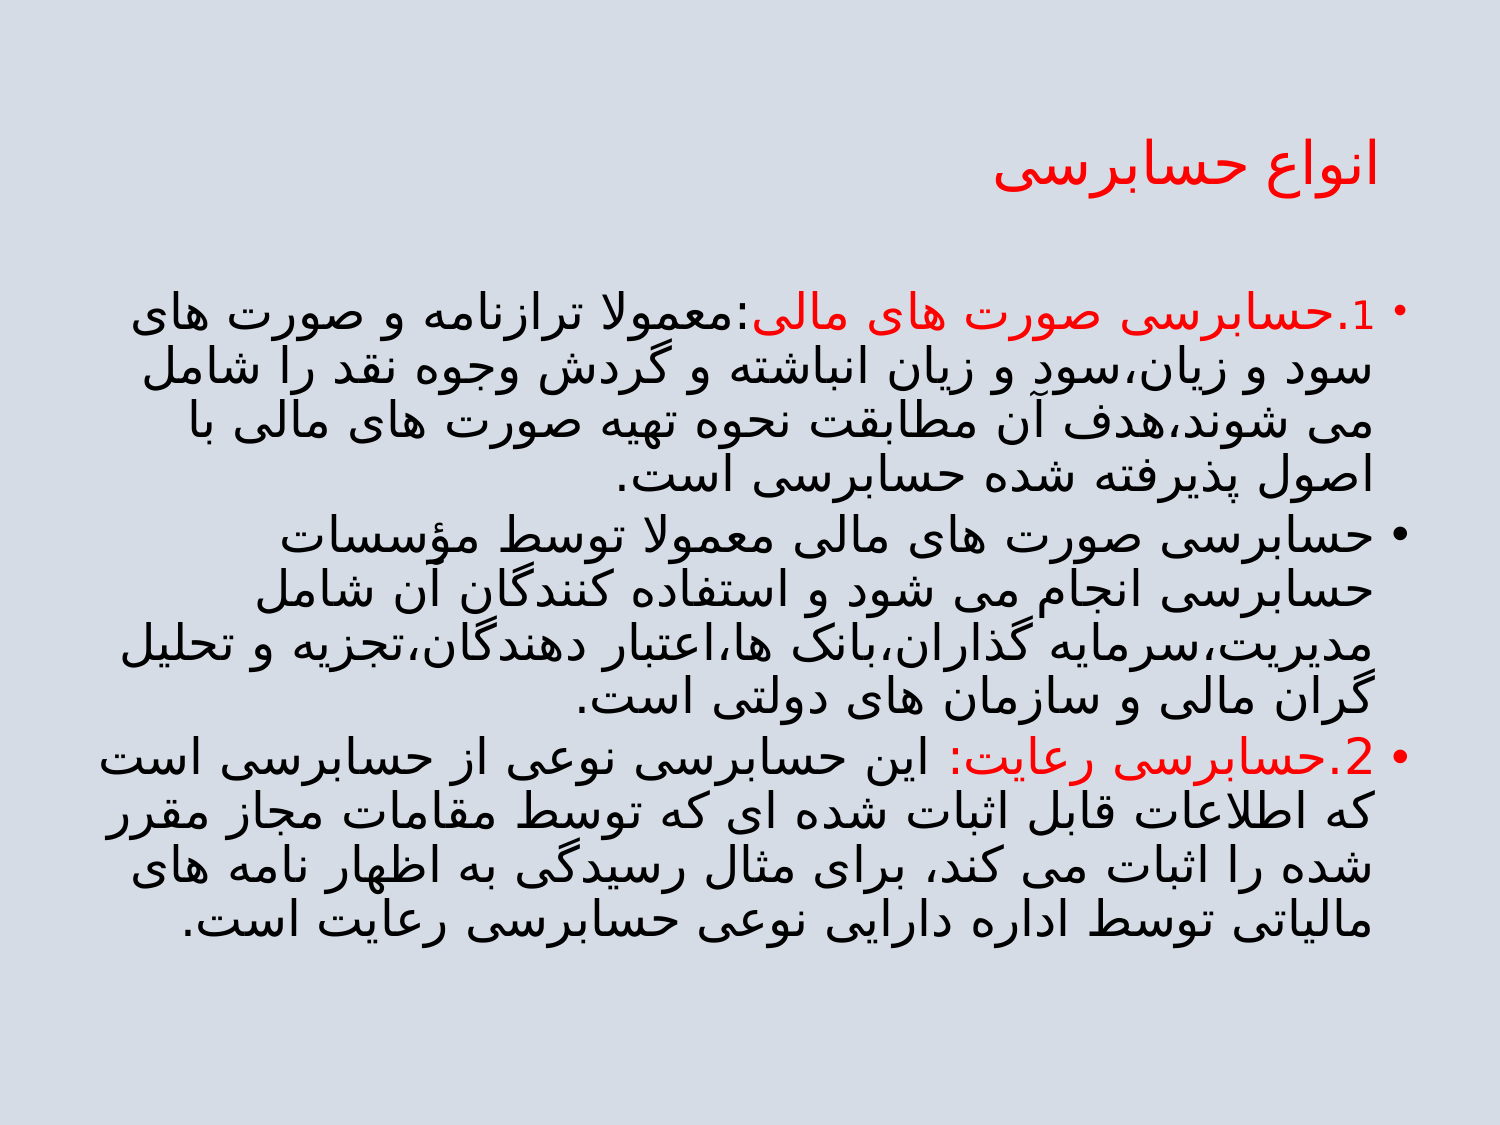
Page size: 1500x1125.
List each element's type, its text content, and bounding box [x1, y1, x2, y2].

list 1.حسابرسی صورت های مالی:معمولا ترازنامه و صورت های سود و زیان،سود و زیان انباشته و گردش وجوه نقد را شامل می شوند،هدف آن مطابقت نحوه تهیه صورت های مالی با اصول پذیرفته شده حسابرسی است. حسابرسی صورت های مالی معمولا توسط مؤسسات حسابرسی انجام می شود و استفاده کنندگان آن شامل مدیریت،سرمایه گذاران،بانک ها،اعتبار دهندگان،تجزیه و تحلیل گران مالی و سازمان های دولتی است. 2.حسابرسی رعایت: این حسابرسی نوعی از حسابرسی است که اطلاعات قابل اثبات شده ای که توسط مقامات مجاز مقرر شده را اثبات می کند، برای مثال رسیدگی به اظهار نامه های مالیاتی توسط اداره دارایی نوعی حسابرسی رعایت است. [64, 278, 1415, 997]
title انواع حسابرسی [103, 59, 1397, 278]
